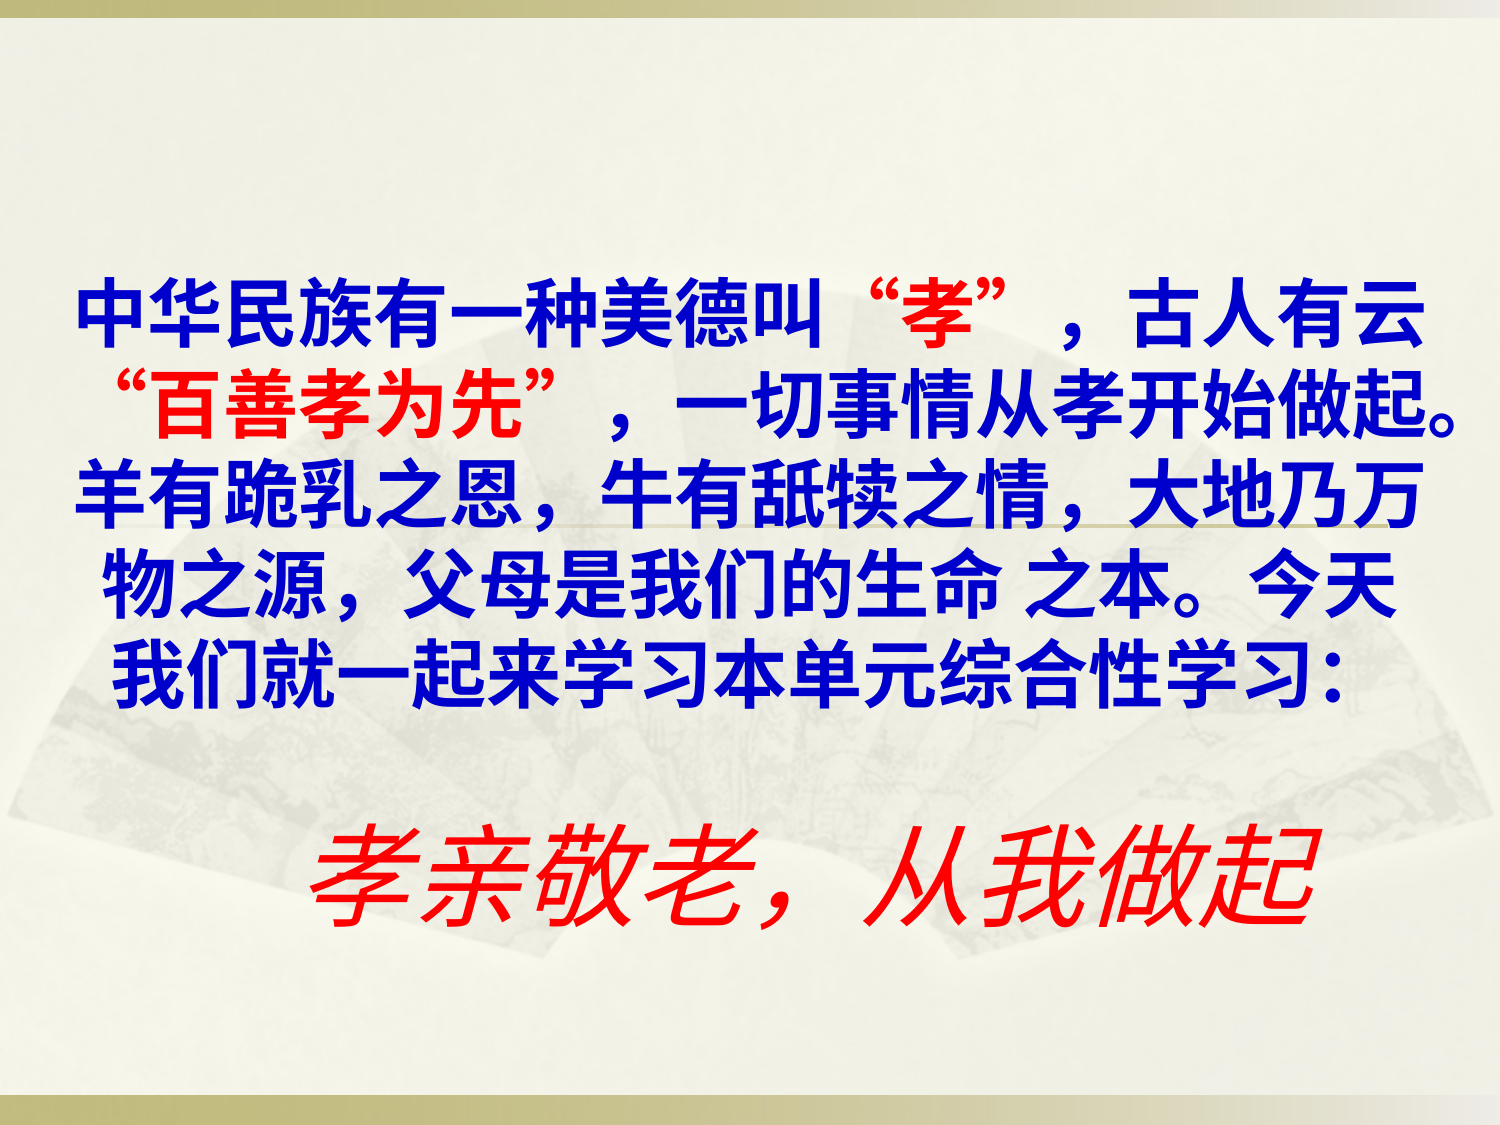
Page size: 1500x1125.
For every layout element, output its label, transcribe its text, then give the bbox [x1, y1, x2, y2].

title 中华民族有一种美德叫“孝”，古人有云“百善孝为先”，一切事情从孝开始做起。羊有跪乳之恩，牛有舐犊之情，大地乃万物之源，父母是我们的生命 之本。今天我们就一起来学习本单元综合性学习： [53, 54, 1447, 1000]
text_box 孝亲敬老，从我做起 [282, 798, 1325, 1084]
